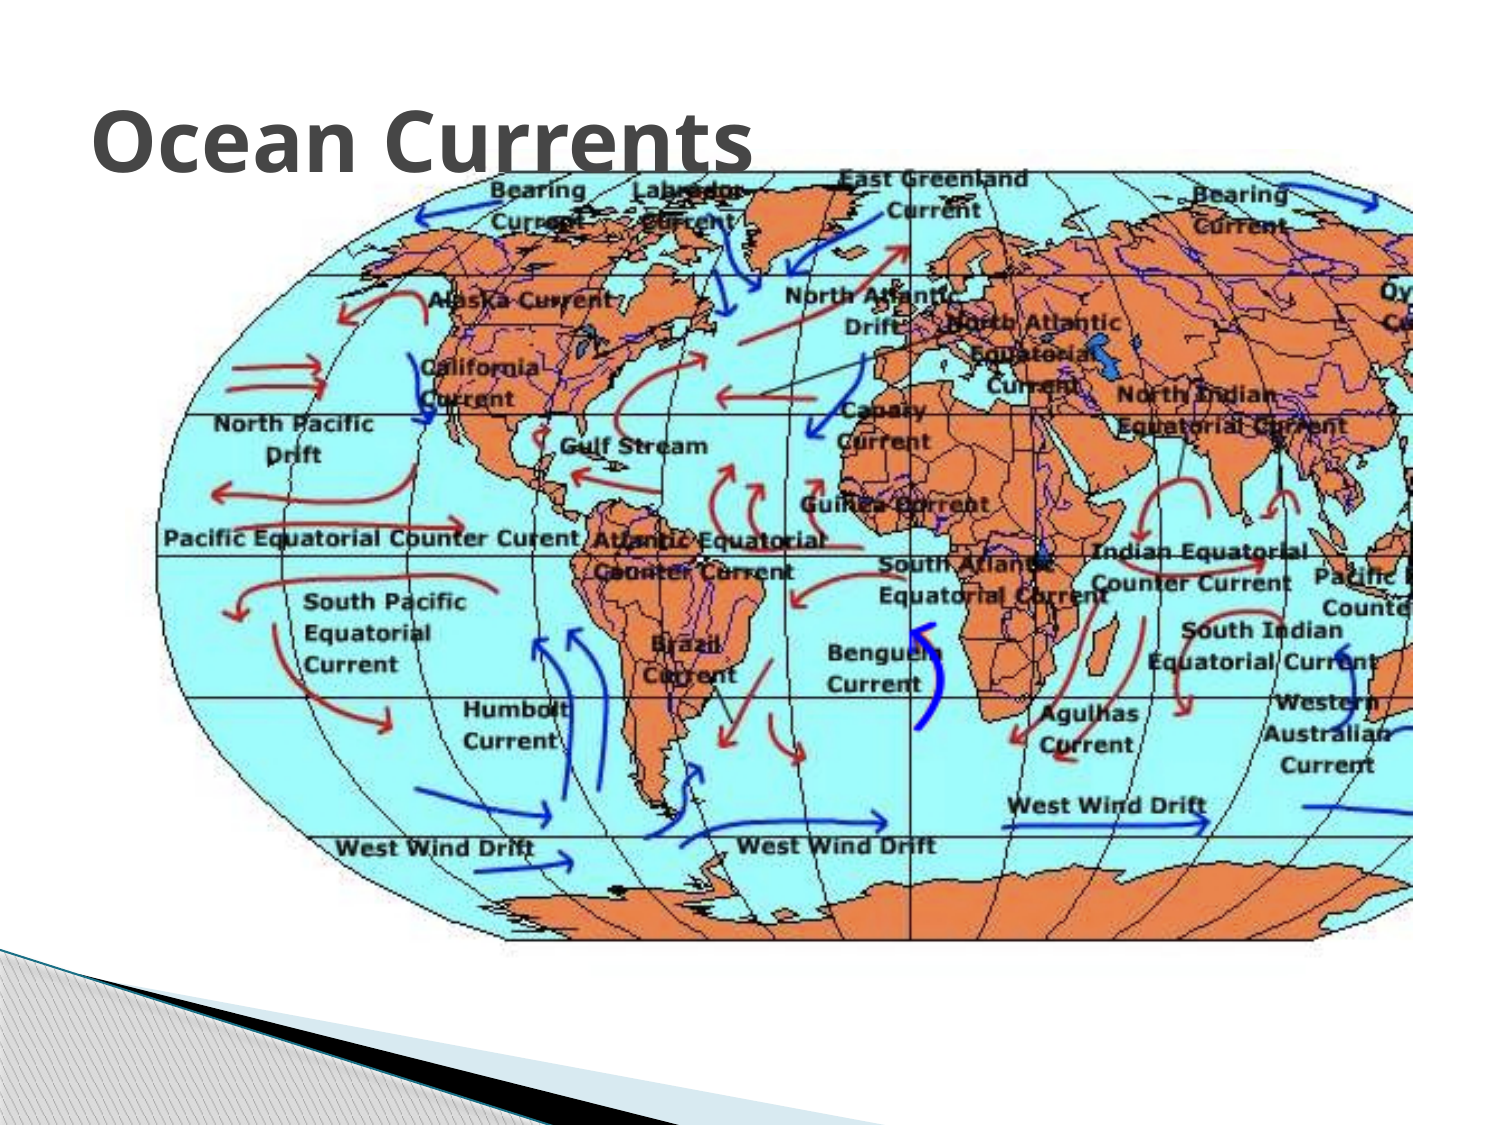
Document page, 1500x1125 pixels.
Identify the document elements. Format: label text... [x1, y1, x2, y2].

title Ocean Currents [75, 45, 1425, 233]
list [124, 149, 1413, 978]
